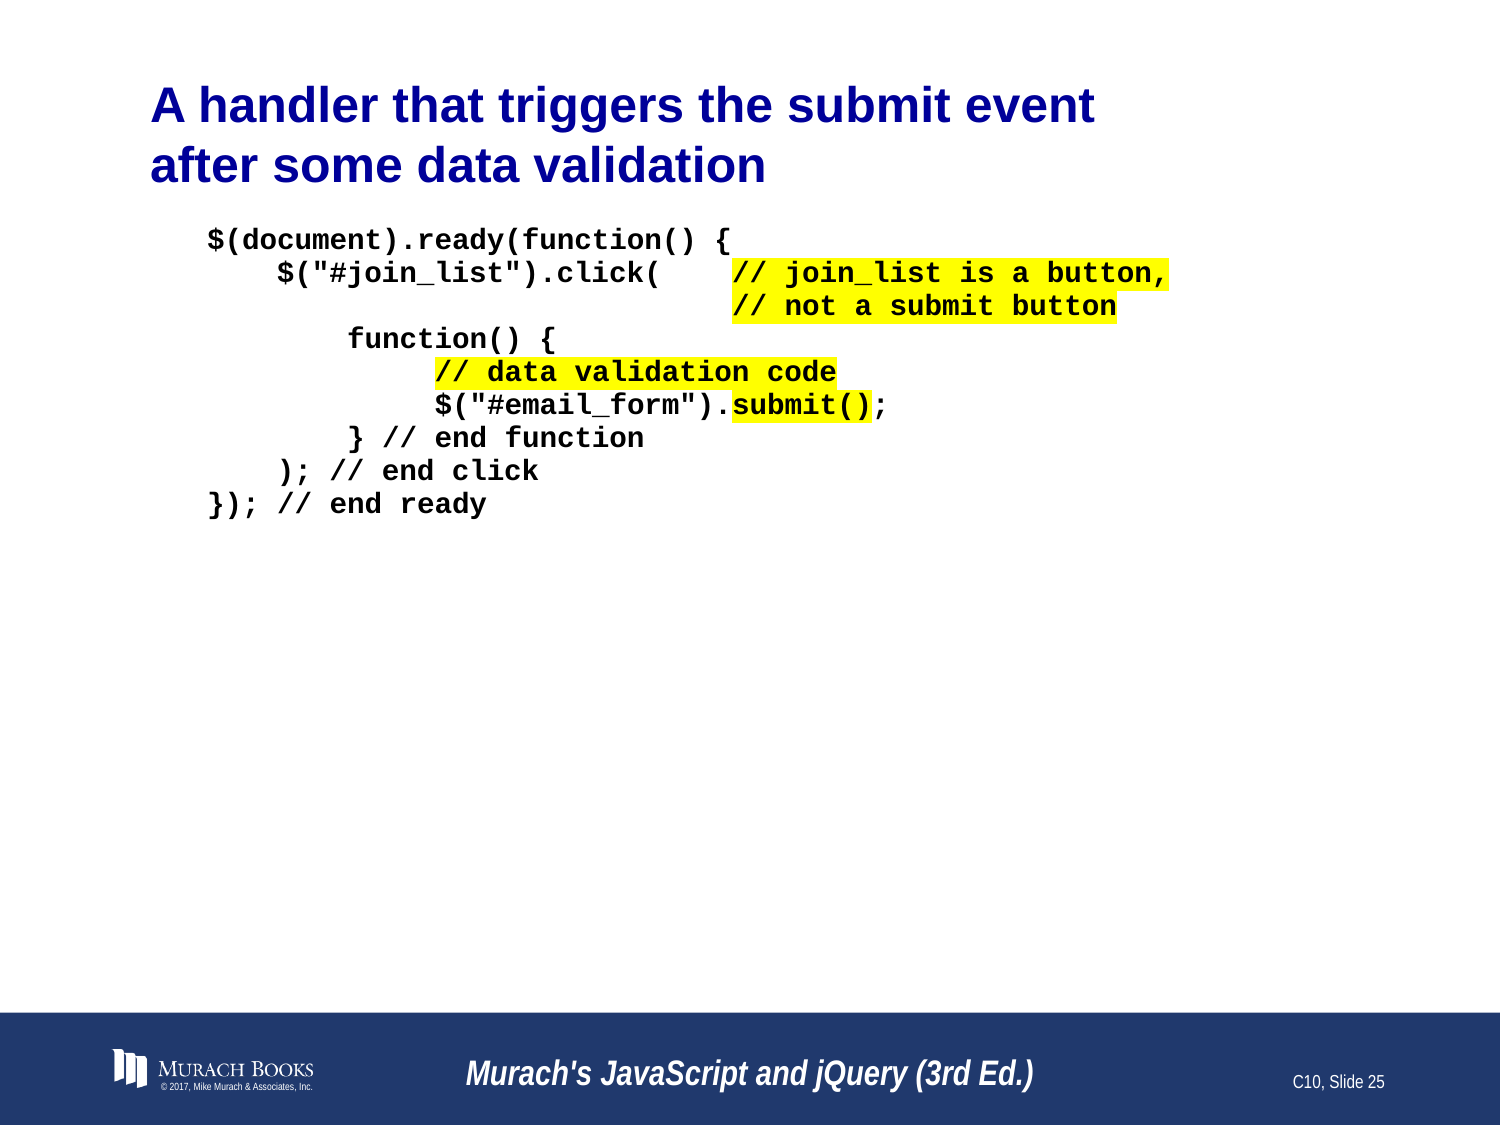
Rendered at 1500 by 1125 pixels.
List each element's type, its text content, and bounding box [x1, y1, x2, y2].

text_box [149, 224, 1350, 562]
footer © 2017, Mike Murach & Associates, Inc. [12, 1025, 463, 1100]
slide_number Murach's JavaScript and jQuery (3rd Ed.) [463, 1025, 1050, 1100]
slide_number C10, Slide 25 [1087, 1025, 1400, 1100]
title A handler that triggers the submit event after some data validation [150, 72, 1350, 194]
